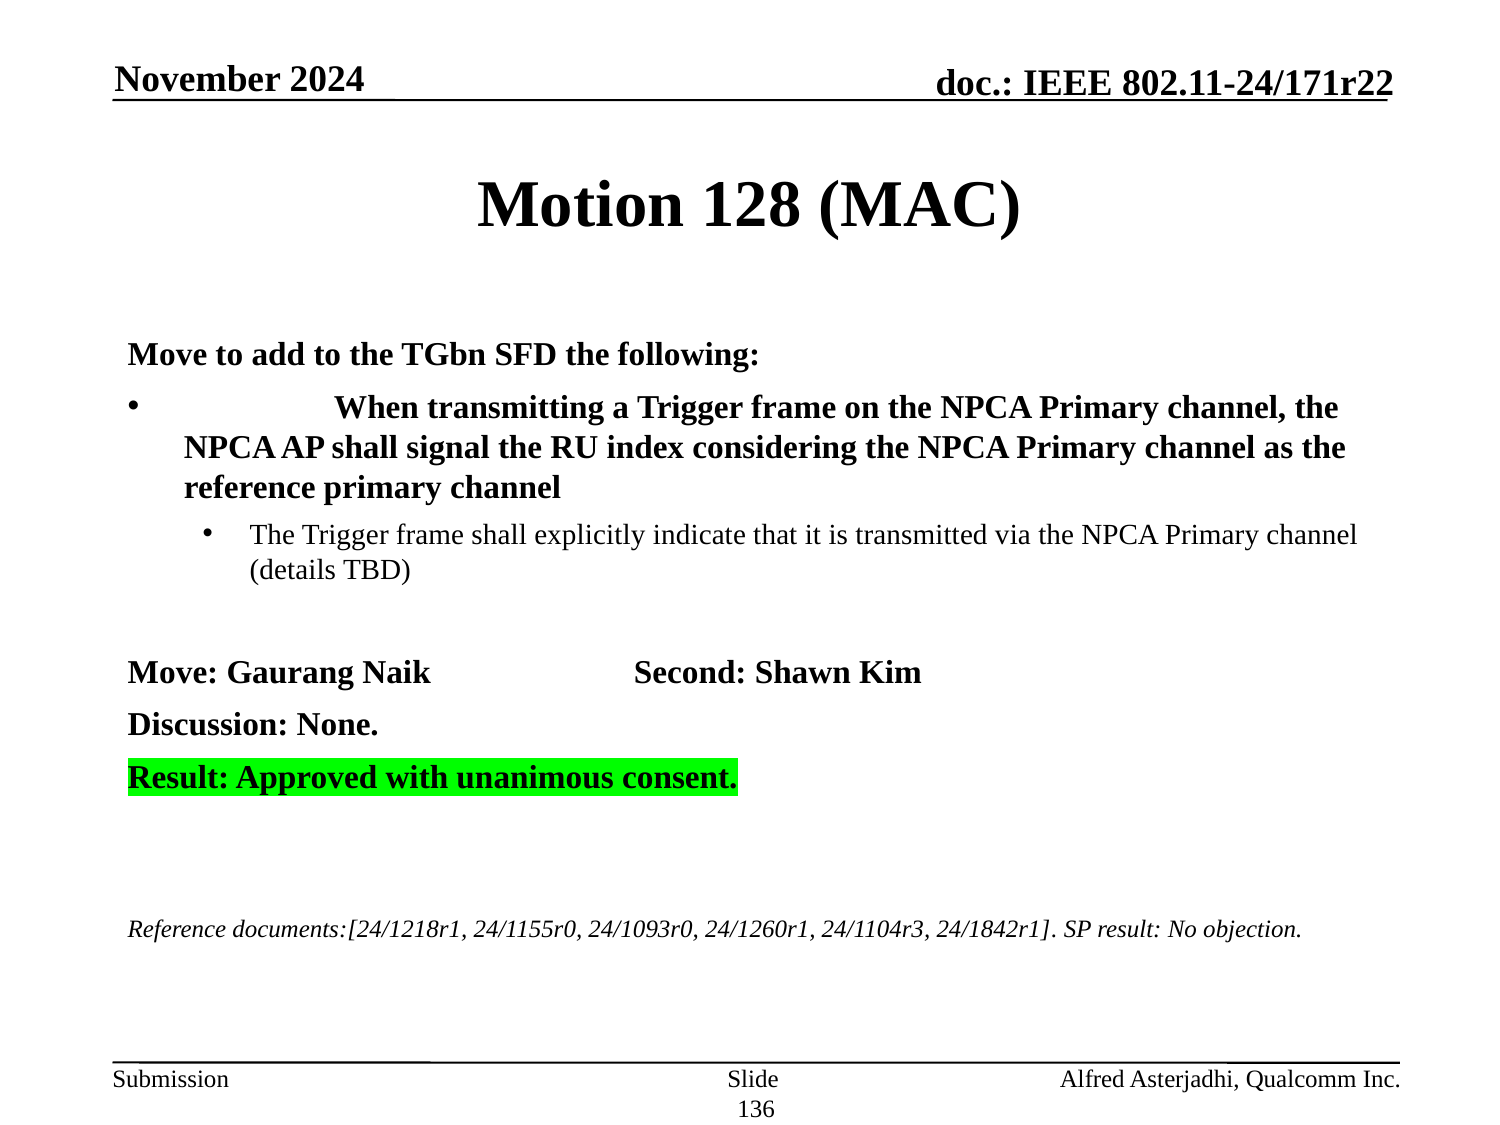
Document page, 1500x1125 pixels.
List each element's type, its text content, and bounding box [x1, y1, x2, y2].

list Move to add to the TGbn SFD the following: When transmitting a Trigger frame on the NPCA Primary channel, the NPCA AP shall signal the RU index considering the NPCA Primary channel as the reference primary channel The Trigger frame shall explicitly indicate that it is transmitted via the NPCA Primary channel (details TBD) Move: Gaurang Naik Second: Shawn Kim Discussion: None. Result: Approved with unanimous consent. Reference documents:[24/1218r1, 24/1155r0, 24/1093r0, 24/1260r1, 24/1104r3, 24/1842r1]. SP result: No objection. [112, 324, 1388, 1000]
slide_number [114, 54, 423, 100]
slide_number Slide 136 [712, 1061, 800, 1123]
footer Alfred Asterjadhi, Qualcomm Inc. [878, 1061, 1402, 1093]
title Motion 128 (MAC) [112, 112, 1388, 288]
